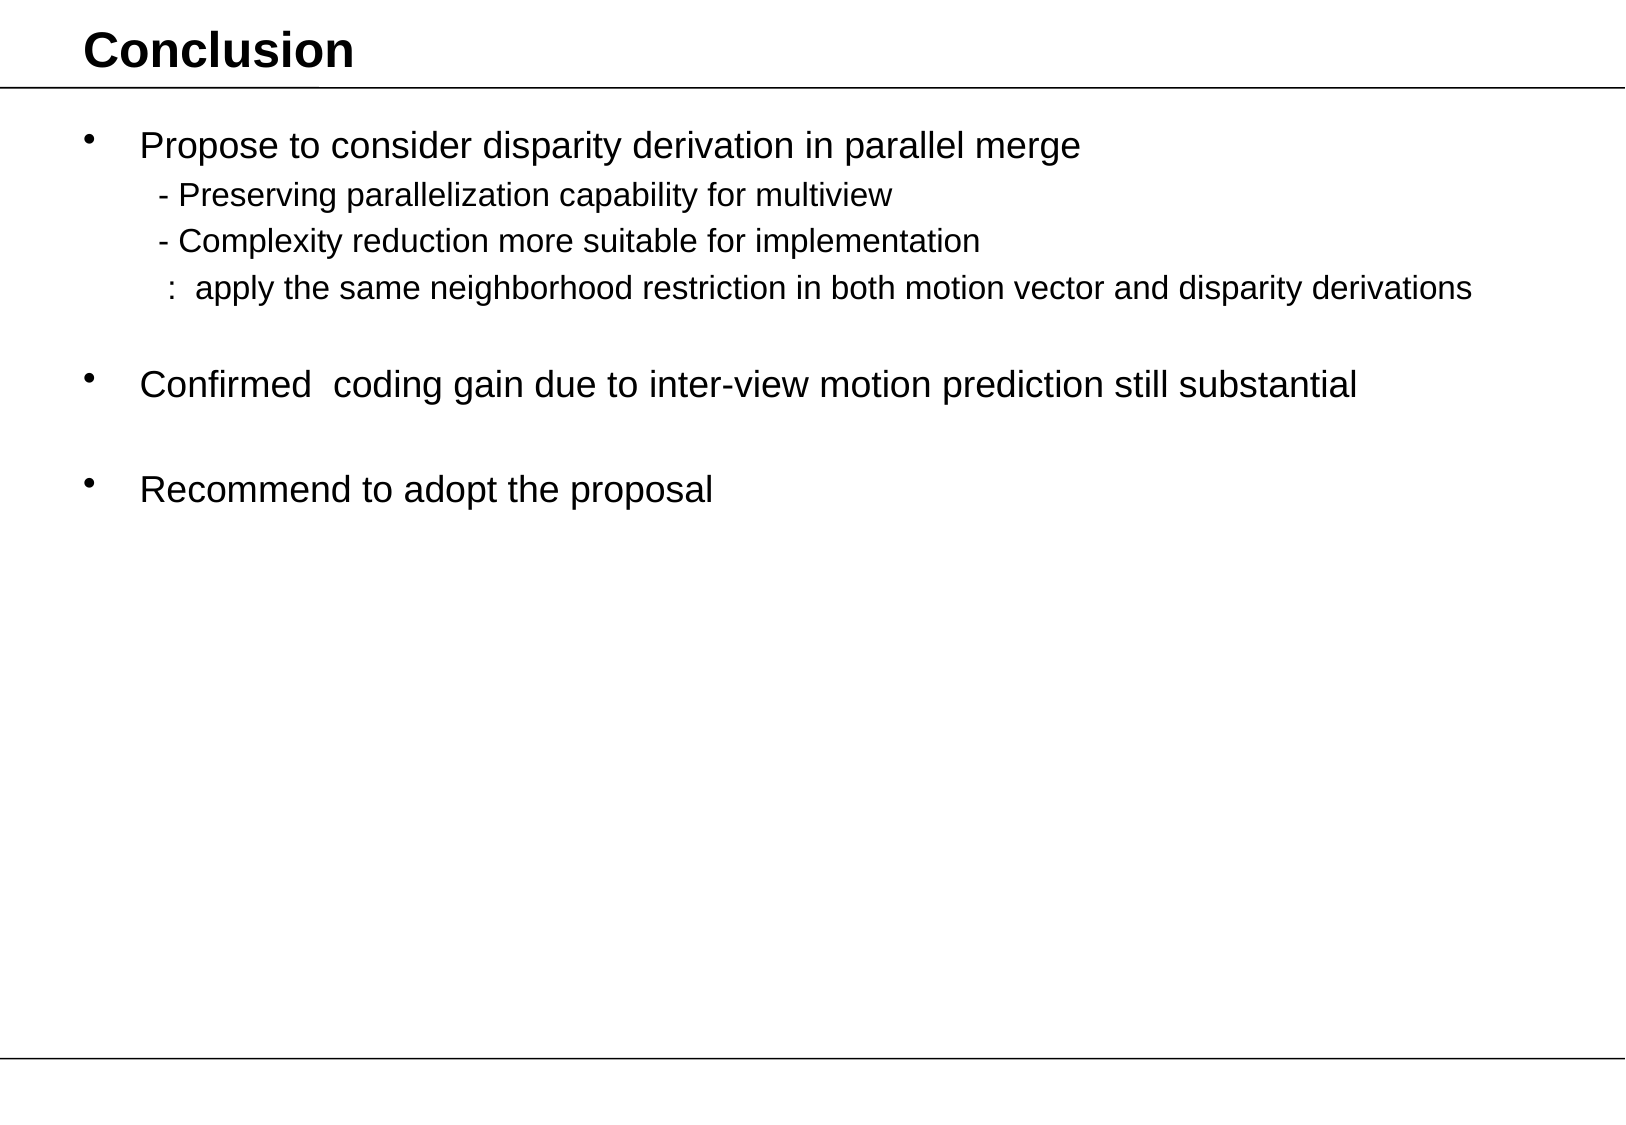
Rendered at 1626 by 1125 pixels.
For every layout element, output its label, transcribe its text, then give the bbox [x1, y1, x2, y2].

list Propose to consider disparity derivation in parallel merge - Preserving parallelization capability for multiview - Complexity reduction more suitable for implementation : apply the same neighborhood restriction in both motion vector and disparity derivations Confirmed coding gain due to inter-view motion prediction still substantial Recommend to adopt the proposal [68, 113, 1544, 1005]
title Conclusion [68, 9, 1484, 79]
